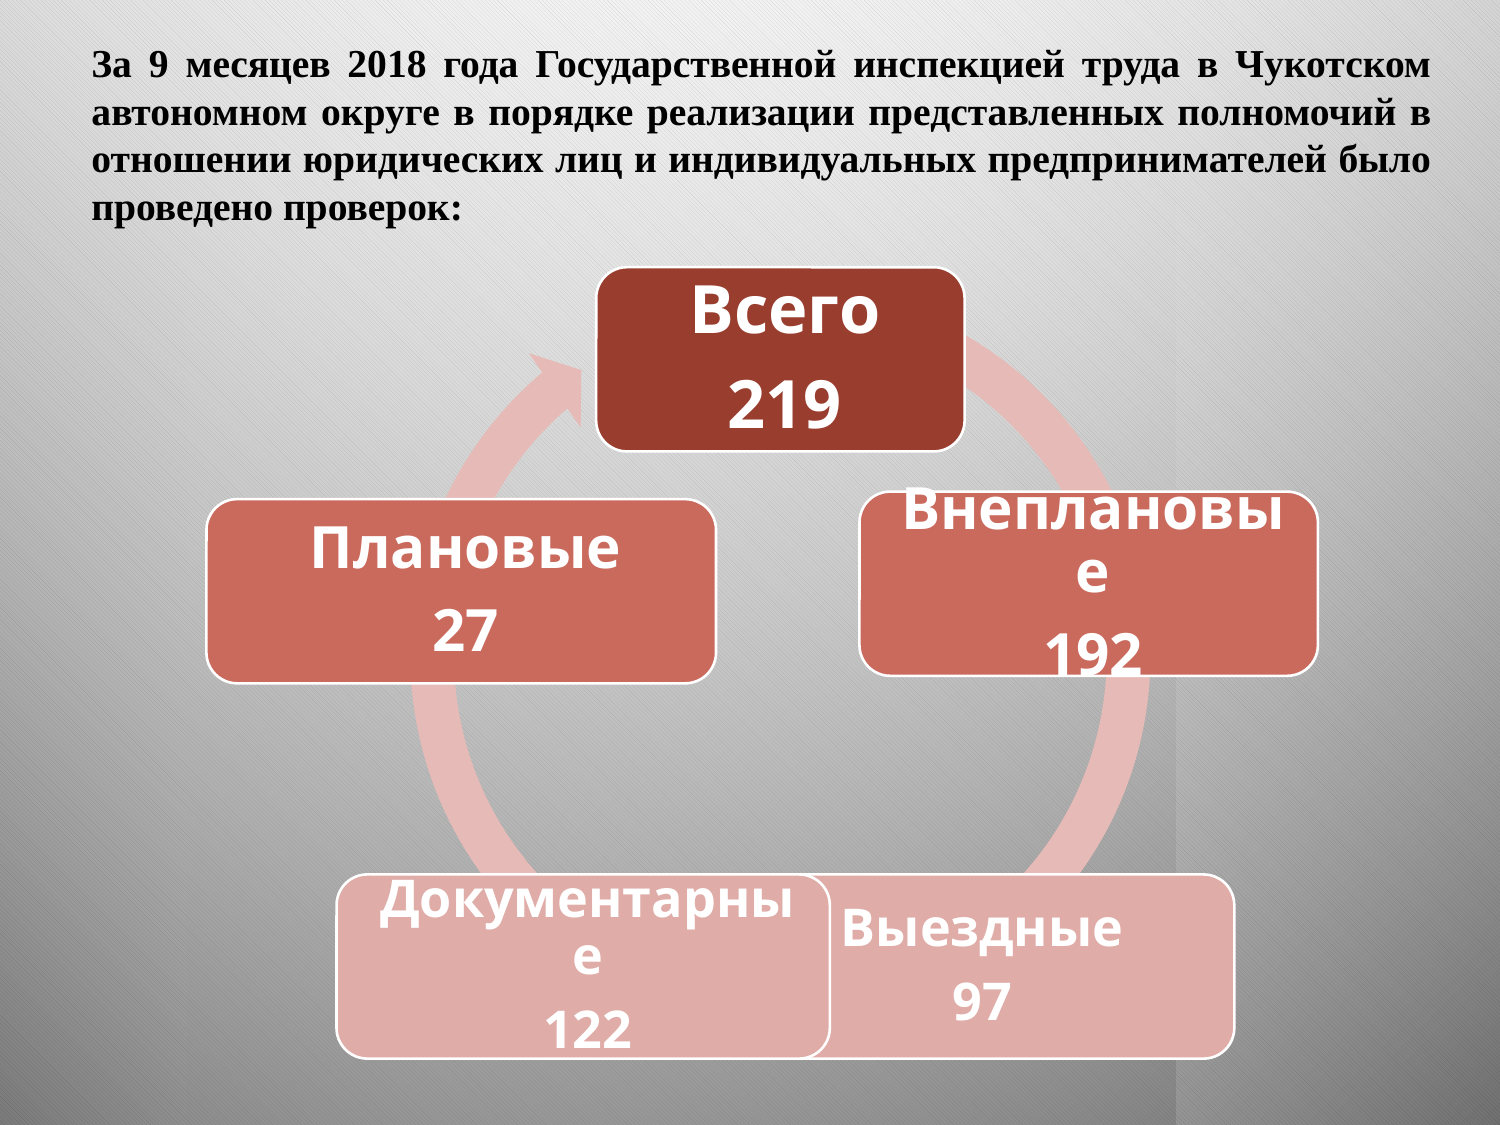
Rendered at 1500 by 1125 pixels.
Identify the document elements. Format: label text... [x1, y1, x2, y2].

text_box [123, 266, 1412, 1059]
text_box За 9 месяцев 2018 года Государственной инспекцией труда в Чукотском автономном округе в порядке реализации представленных полномочий в отношении юридических лиц и индивидуальных предпринимателей было проведено проверок: [76, 30, 1447, 236]
